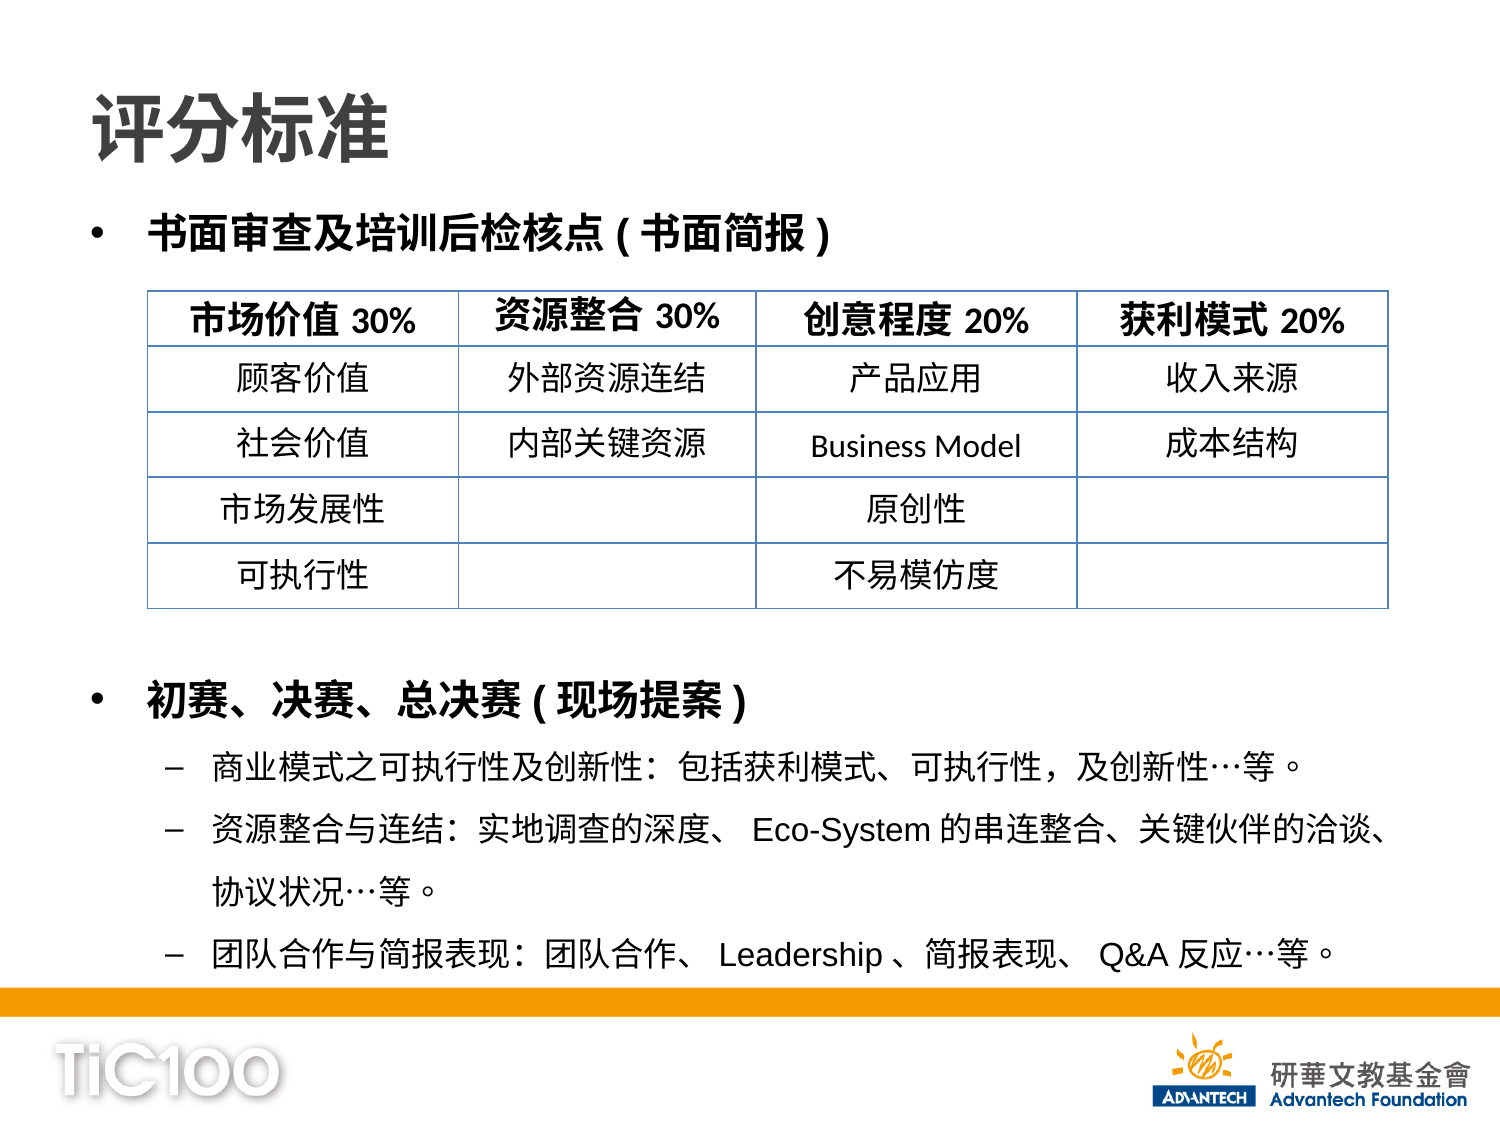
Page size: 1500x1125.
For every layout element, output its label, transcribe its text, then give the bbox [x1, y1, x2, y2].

table_header 资源整合30% [459, 292, 755, 345]
table_cell 内部关键资源 [459, 413, 755, 476]
table_cell [459, 478, 755, 542]
table_header 创意程度20% [757, 292, 1076, 345]
table_cell [459, 544, 755, 608]
table_cell 产品应用 [757, 347, 1076, 411]
table_cell [1078, 544, 1387, 608]
picture [0, 988, 1500, 1125]
table_header 获利模式20% [1078, 292, 1387, 345]
table_cell Business Model [757, 413, 1076, 476]
table_cell [1078, 478, 1387, 542]
table_cell 市场发展性 [148, 478, 458, 542]
table_header 市场价值30% [148, 292, 458, 345]
table_cell 收入来源 [1078, 347, 1387, 411]
table_cell 原创性 [757, 478, 1076, 542]
table_cell 顾客价值 [148, 347, 458, 411]
table_cell 可执行性 [148, 544, 458, 608]
table_cell 社会价值 [148, 413, 458, 476]
list 书面审查及培训后检核点(书面简报) 初赛、决赛、总决赛(现场提案) 商业模式之可执行性及创新性：包括获利模式、可执行性，及创新性…等。 资源整合与连结：实地调查的深度、Eco-System的串连整合、关键伙伴的洽谈、协议状况…等。 团队合作与简报表现：团队合作、Leadership、简报表现、Q&A反应…等。 [75, 209, 1425, 1005]
table_cell 外部资源连结 [459, 347, 755, 411]
title 评分标准 [75, 45, 1425, 209]
table_cell 成本结构 [1078, 413, 1387, 476]
table_cell 不易模仿度 [757, 544, 1076, 608]
